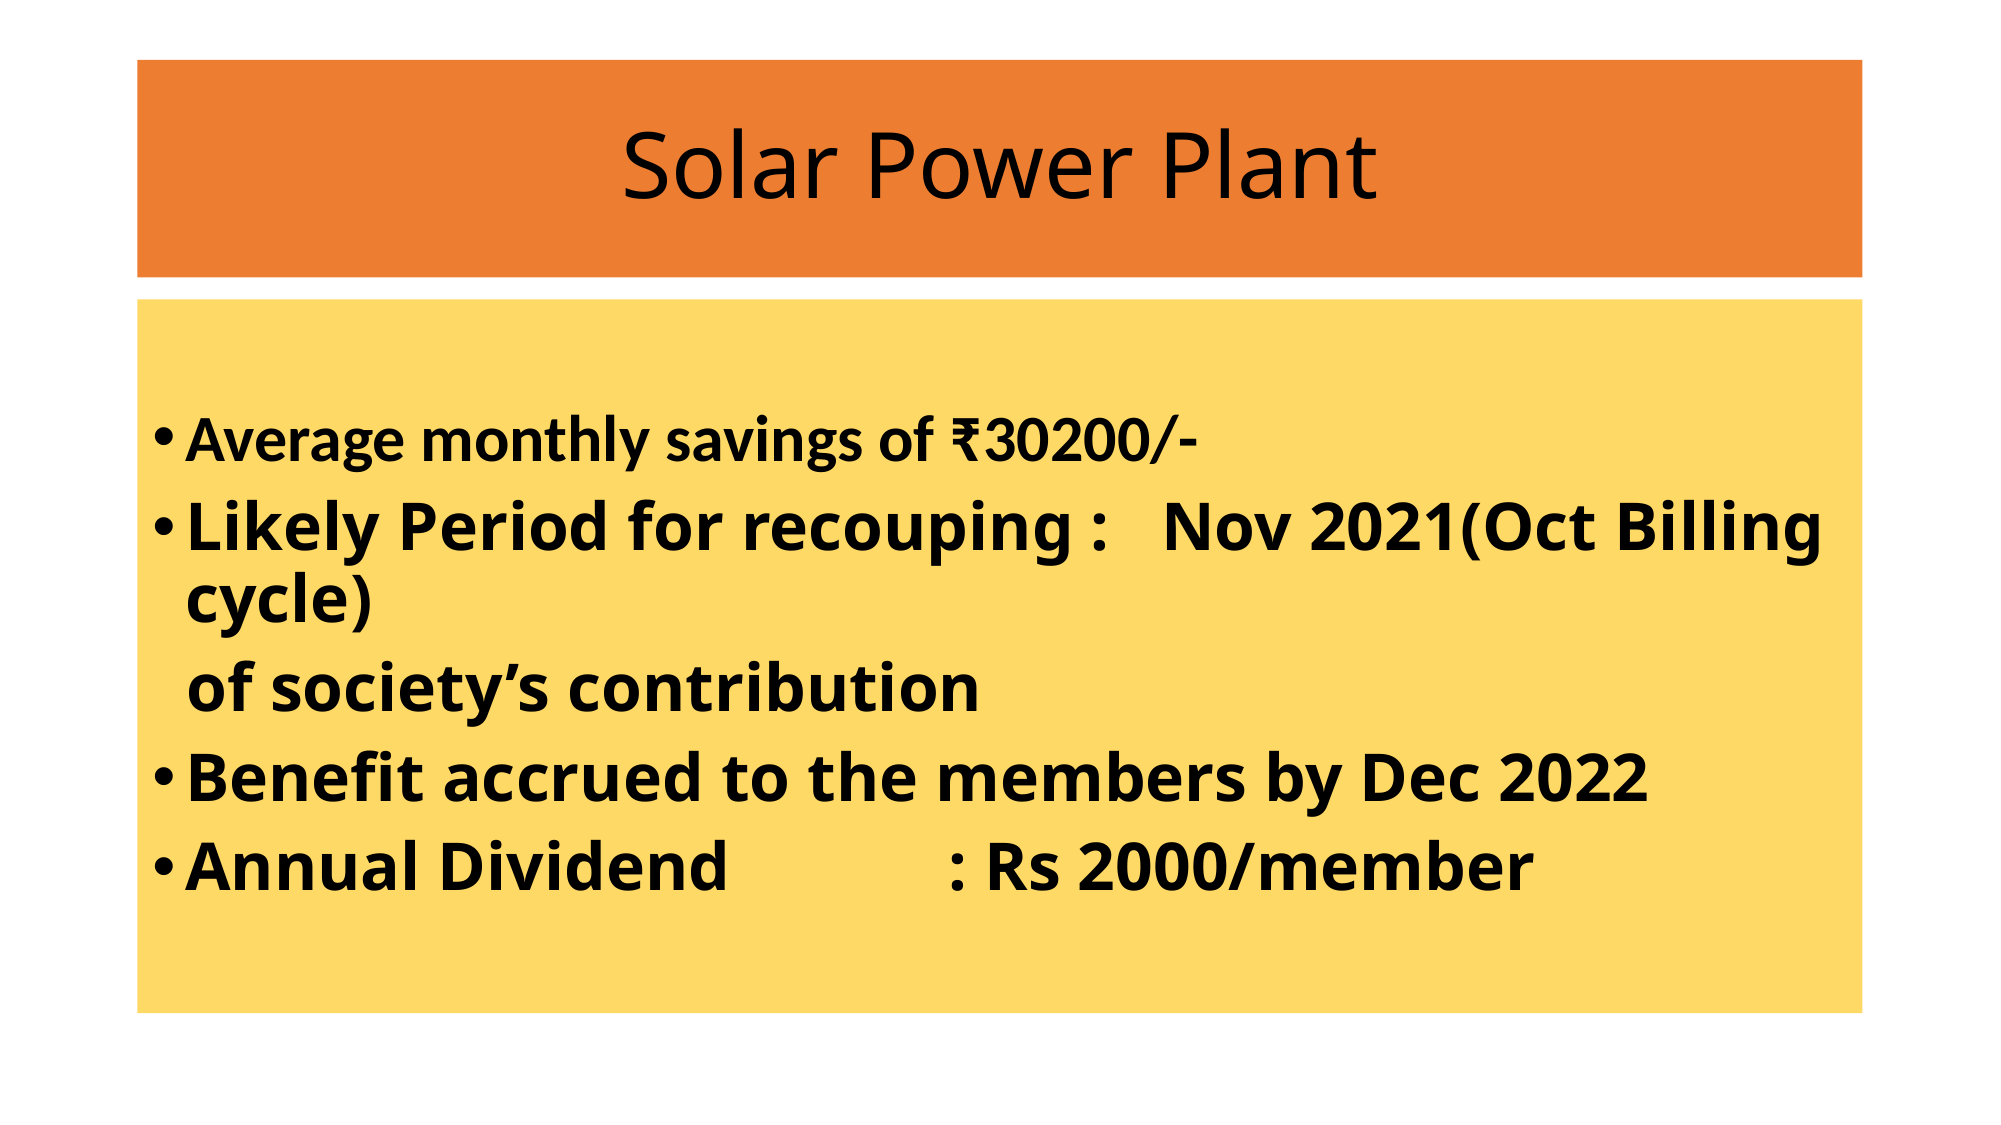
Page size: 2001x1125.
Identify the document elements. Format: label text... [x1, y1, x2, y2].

title Solar Power Plant [137, 59, 1863, 278]
list Average monthly savings of ₹30200/- Likely Period for recouping : Nov 2021(Oct Billing cycle) of society’s contribution Benefit accrued to the members by Dec 2022 Annual Dividend : Rs 2000/member [137, 299, 1863, 1014]
